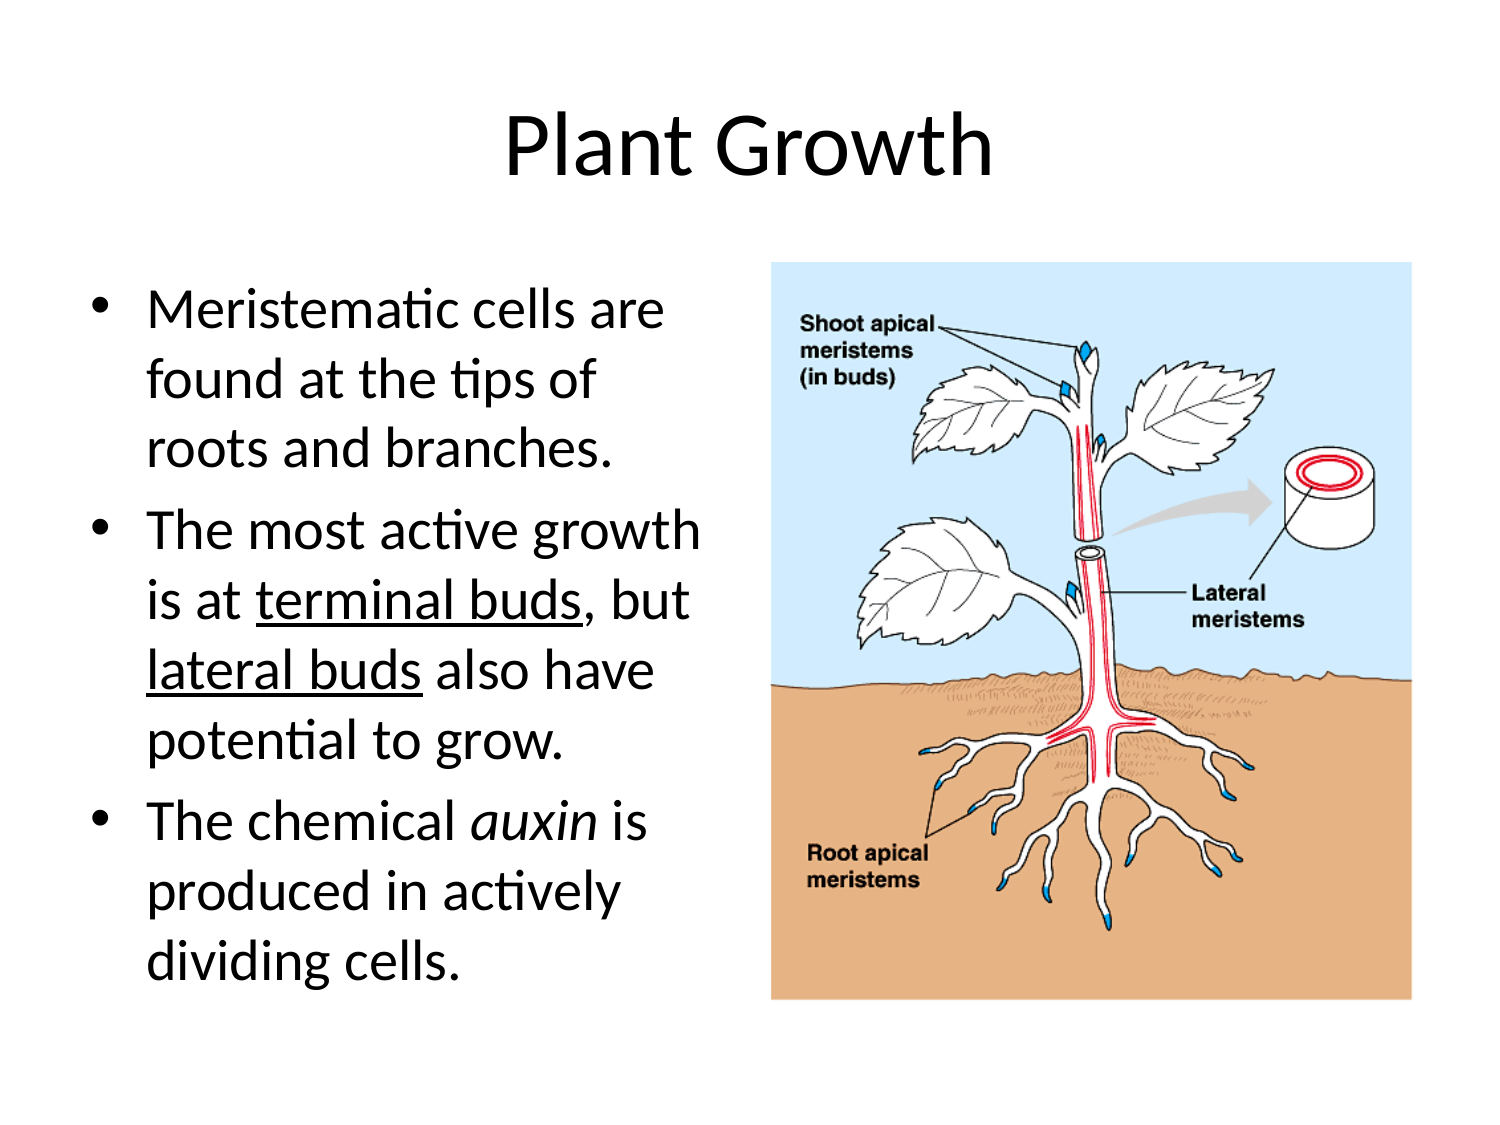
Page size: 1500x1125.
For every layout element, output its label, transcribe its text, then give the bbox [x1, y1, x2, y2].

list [762, 262, 1426, 1006]
list Meristematic cells are found at the tips of roots and branches. The most active growth is at terminal buds, but lateral buds also have potential to grow. The chemical auxin is produced in actively dividing cells. [75, 262, 738, 1005]
title Plant Growth [75, 45, 1425, 233]
